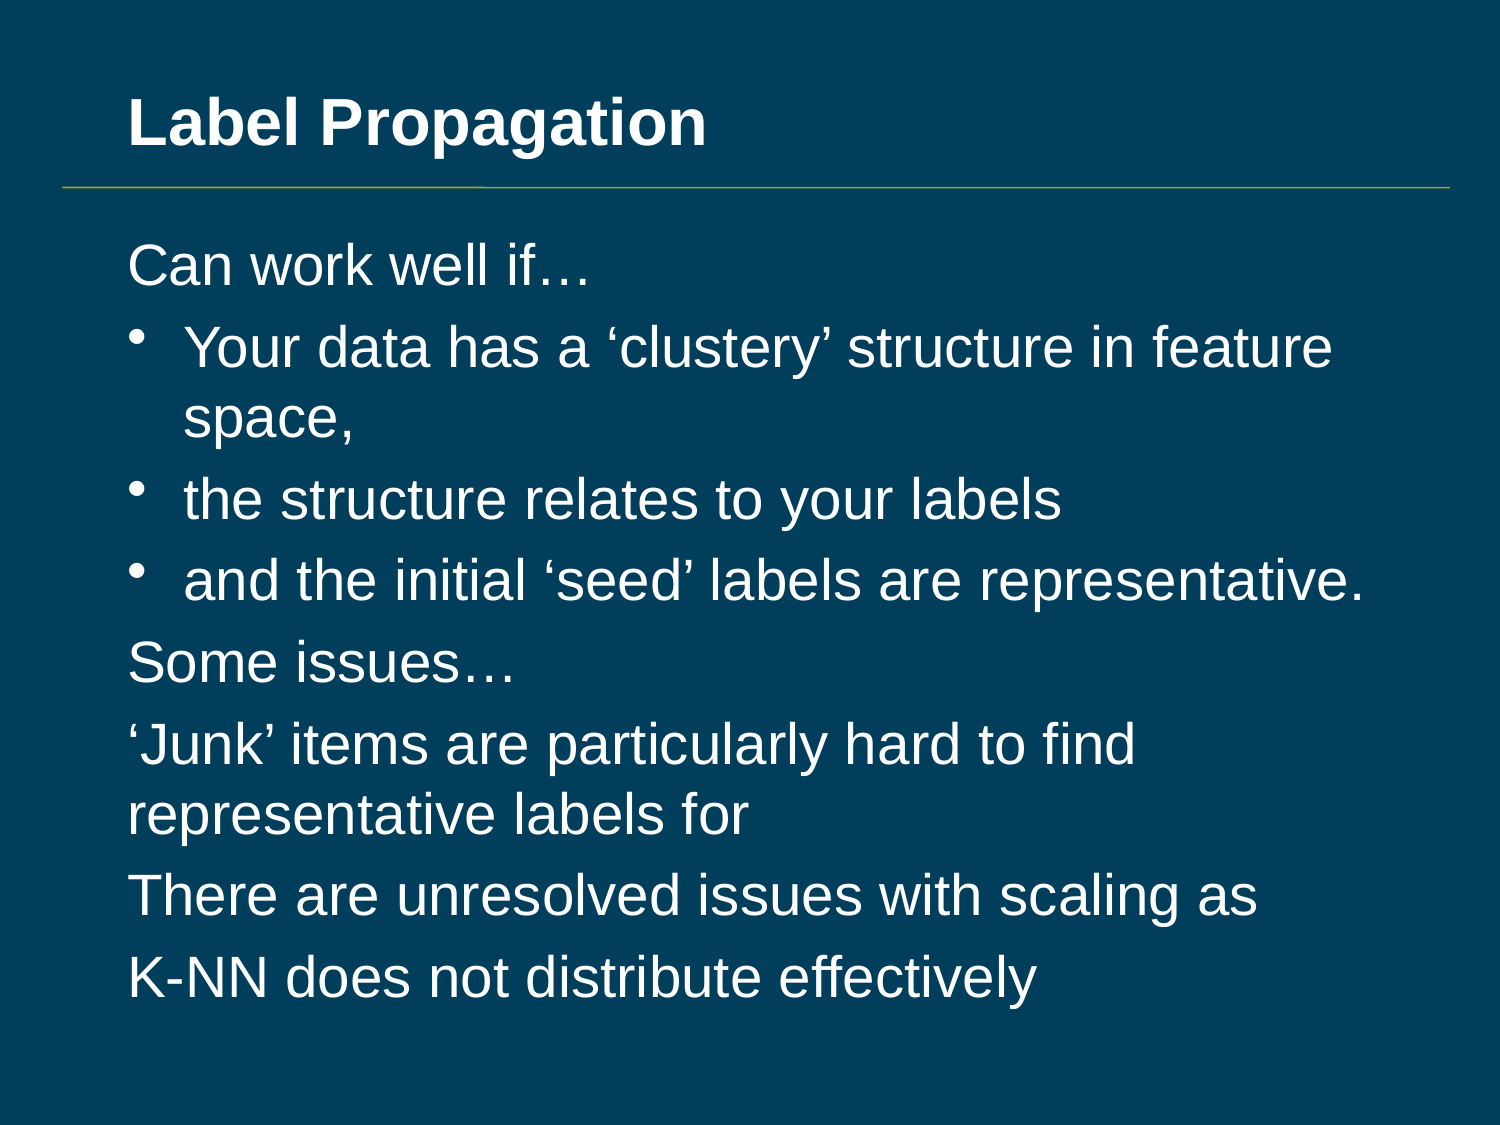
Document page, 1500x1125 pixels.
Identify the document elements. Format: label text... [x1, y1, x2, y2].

list Can work well if… Your data has a ‘clustery’ structure in feature space, the structure relates to your labels and the initial ‘seed’ labels are representative. Some issues… ‘Junk’ items are particularly hard to find representative labels for There are unresolved issues with scaling as K-NN does not distribute effectively [111, 219, 1388, 1017]
title Label Propagation [112, 24, 1388, 213]
